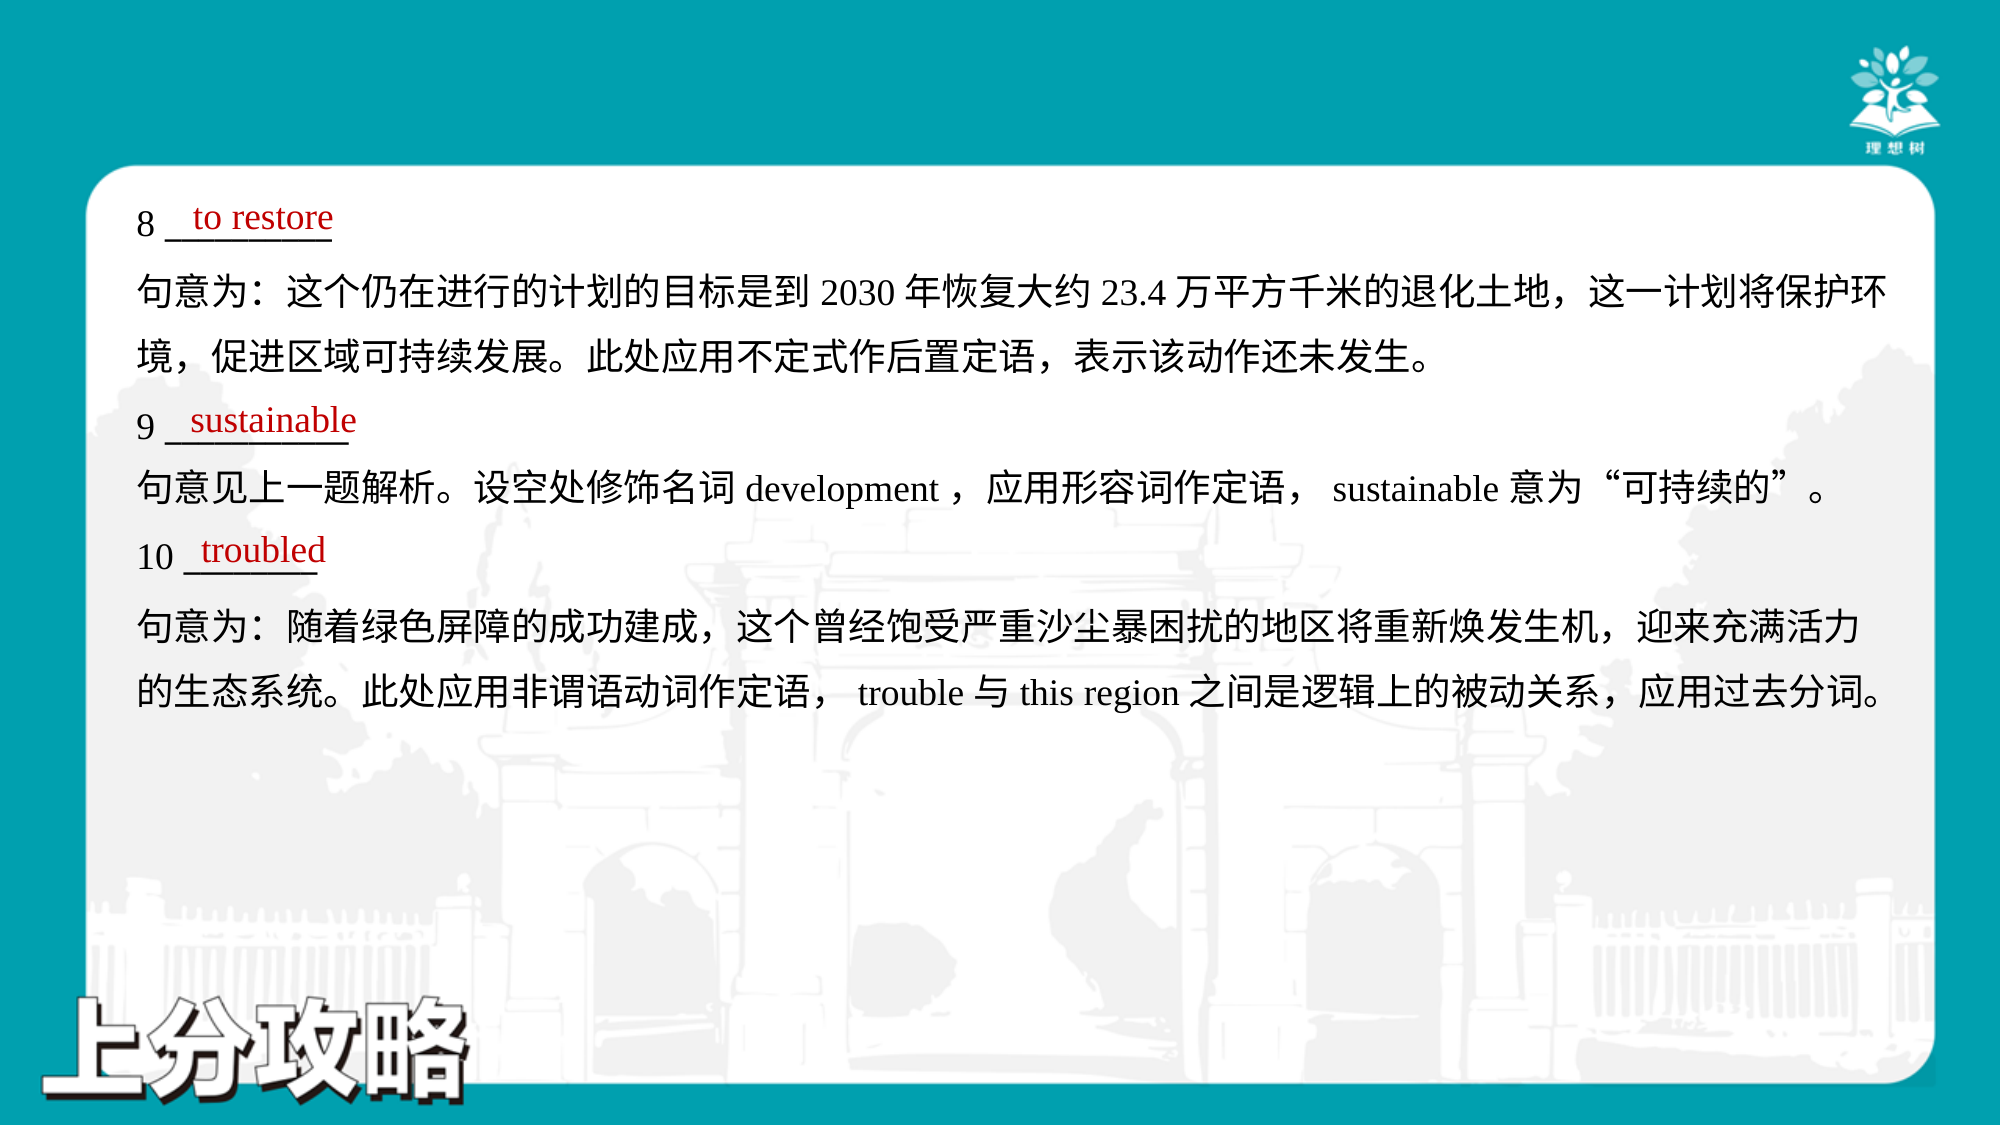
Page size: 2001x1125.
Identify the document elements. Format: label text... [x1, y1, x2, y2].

text_box 句意见上一题解析。设空处修饰名词development，应用形容词作定语，sustainable意为“可持续的”。 [136, 441, 1865, 502]
text_box troubled [187, 503, 340, 563]
text_box 句意为：随着绿色屏障的成功建成，这个曾经饱受严重沙尘暴困扰的地区将重新焕发生机，迎来充满活力 的生态系统。此处应用非谓语动词作定语，trouble与this region之间是逻辑上的被动关系，应用过去分词。 [136, 579, 1865, 706]
text_box 9 ___________ [136, 380, 1865, 440]
text_box sustainable [176, 373, 371, 433]
picture [0, 0, 2000, 1125]
text_box to restore [174, 170, 353, 230]
text_box 句意为：这个仍在进行的计划的目标是到2030年恢复大约23.4万平方千米的退化土地，这一计划将保护环 境，促进区域可持续发展。此处应用不定式作后置定语，表示该动作还未发生。 [136, 244, 1865, 372]
text_box 10 ________ [136, 510, 1865, 570]
text_box 8 __________ [136, 176, 1865, 237]
